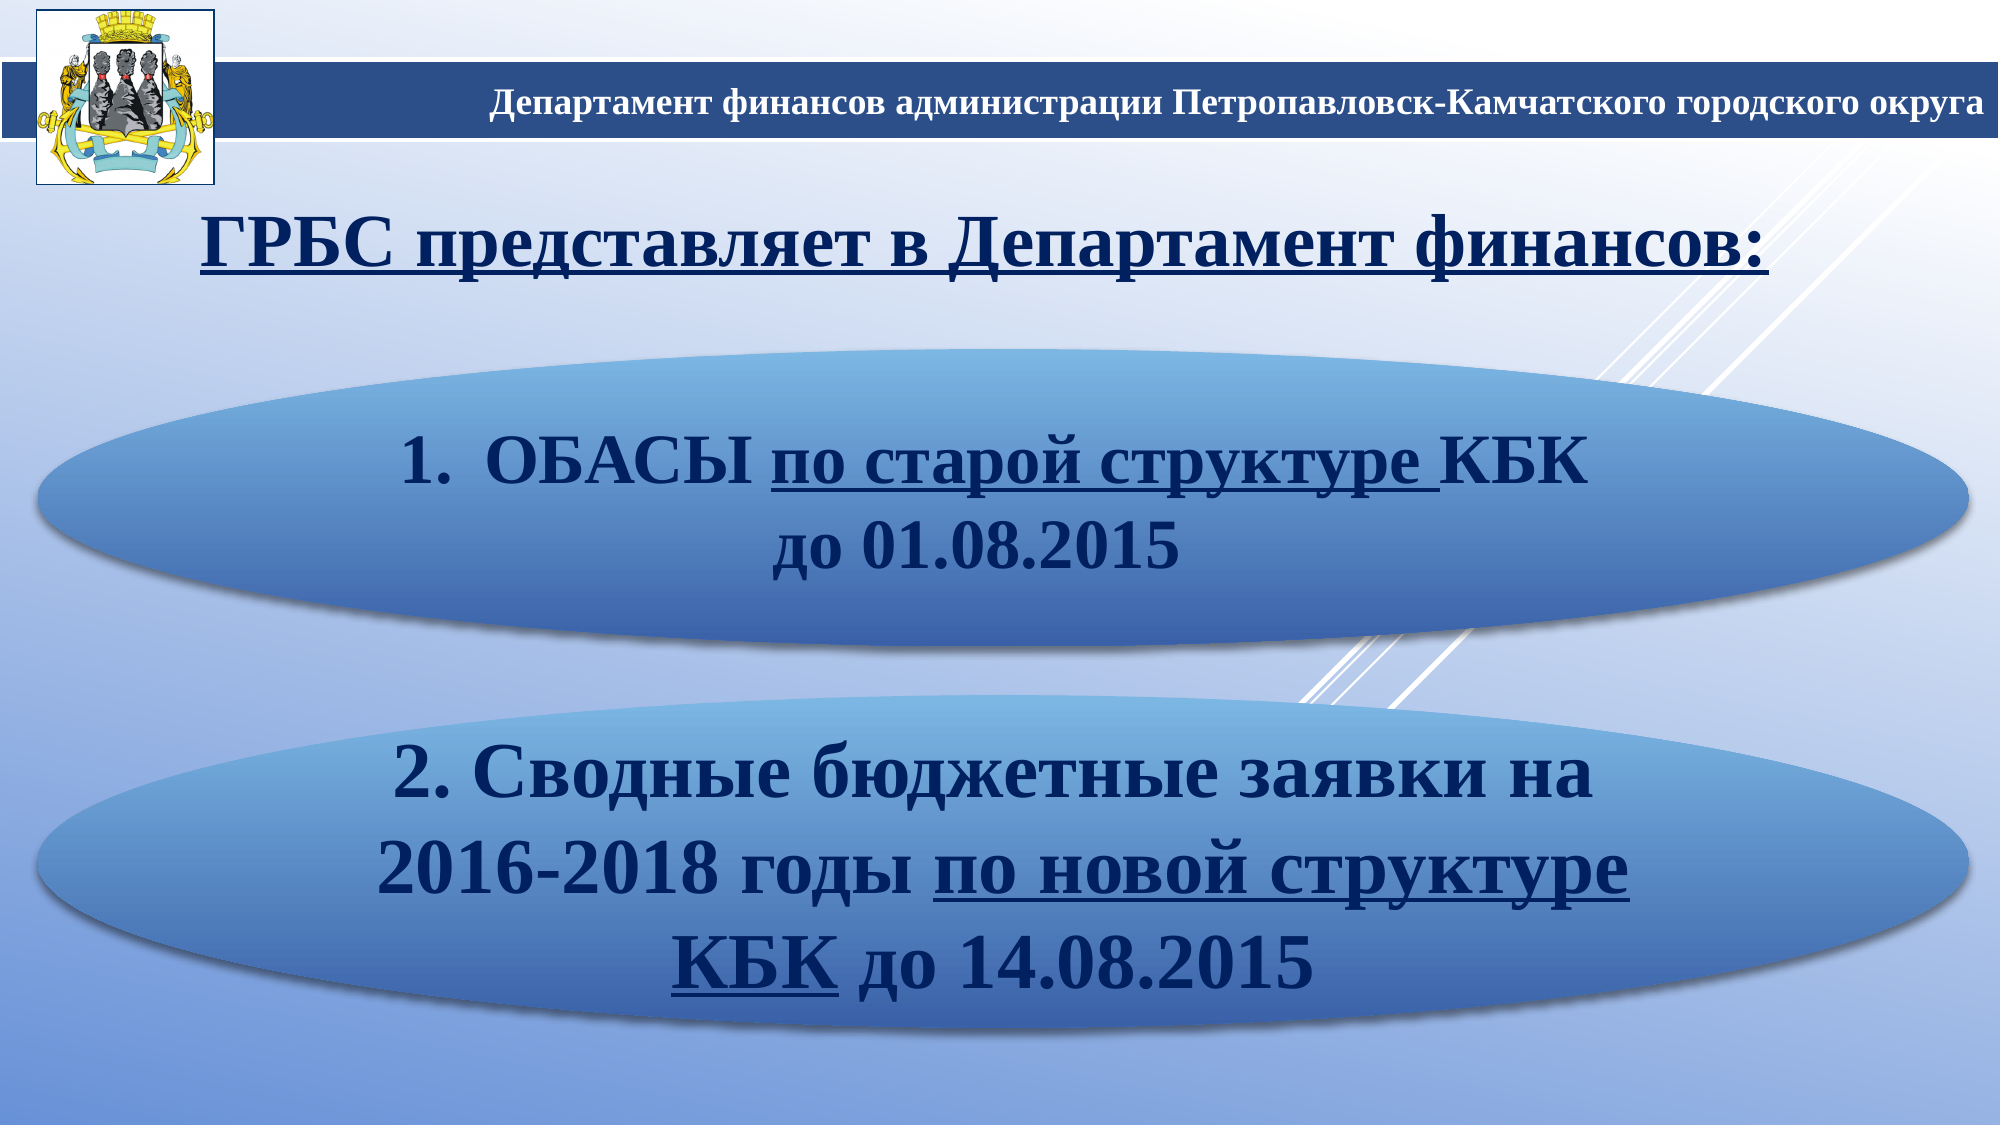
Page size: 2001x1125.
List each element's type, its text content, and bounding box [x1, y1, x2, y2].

text_box 2. Сводные бюджетные заявки на 2016-2018 годы по новой структуре КБК до 14.08.2015 [37, 695, 1970, 1028]
text_box [0, 188, 2000, 1105]
text_box ОБАСЫ по старой структуре КБК до 01.08.2015 [37, 349, 1970, 647]
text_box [0, 10, 2000, 184]
text_box ГРБС представляет в Департамент финансов: [0, 184, 1970, 337]
